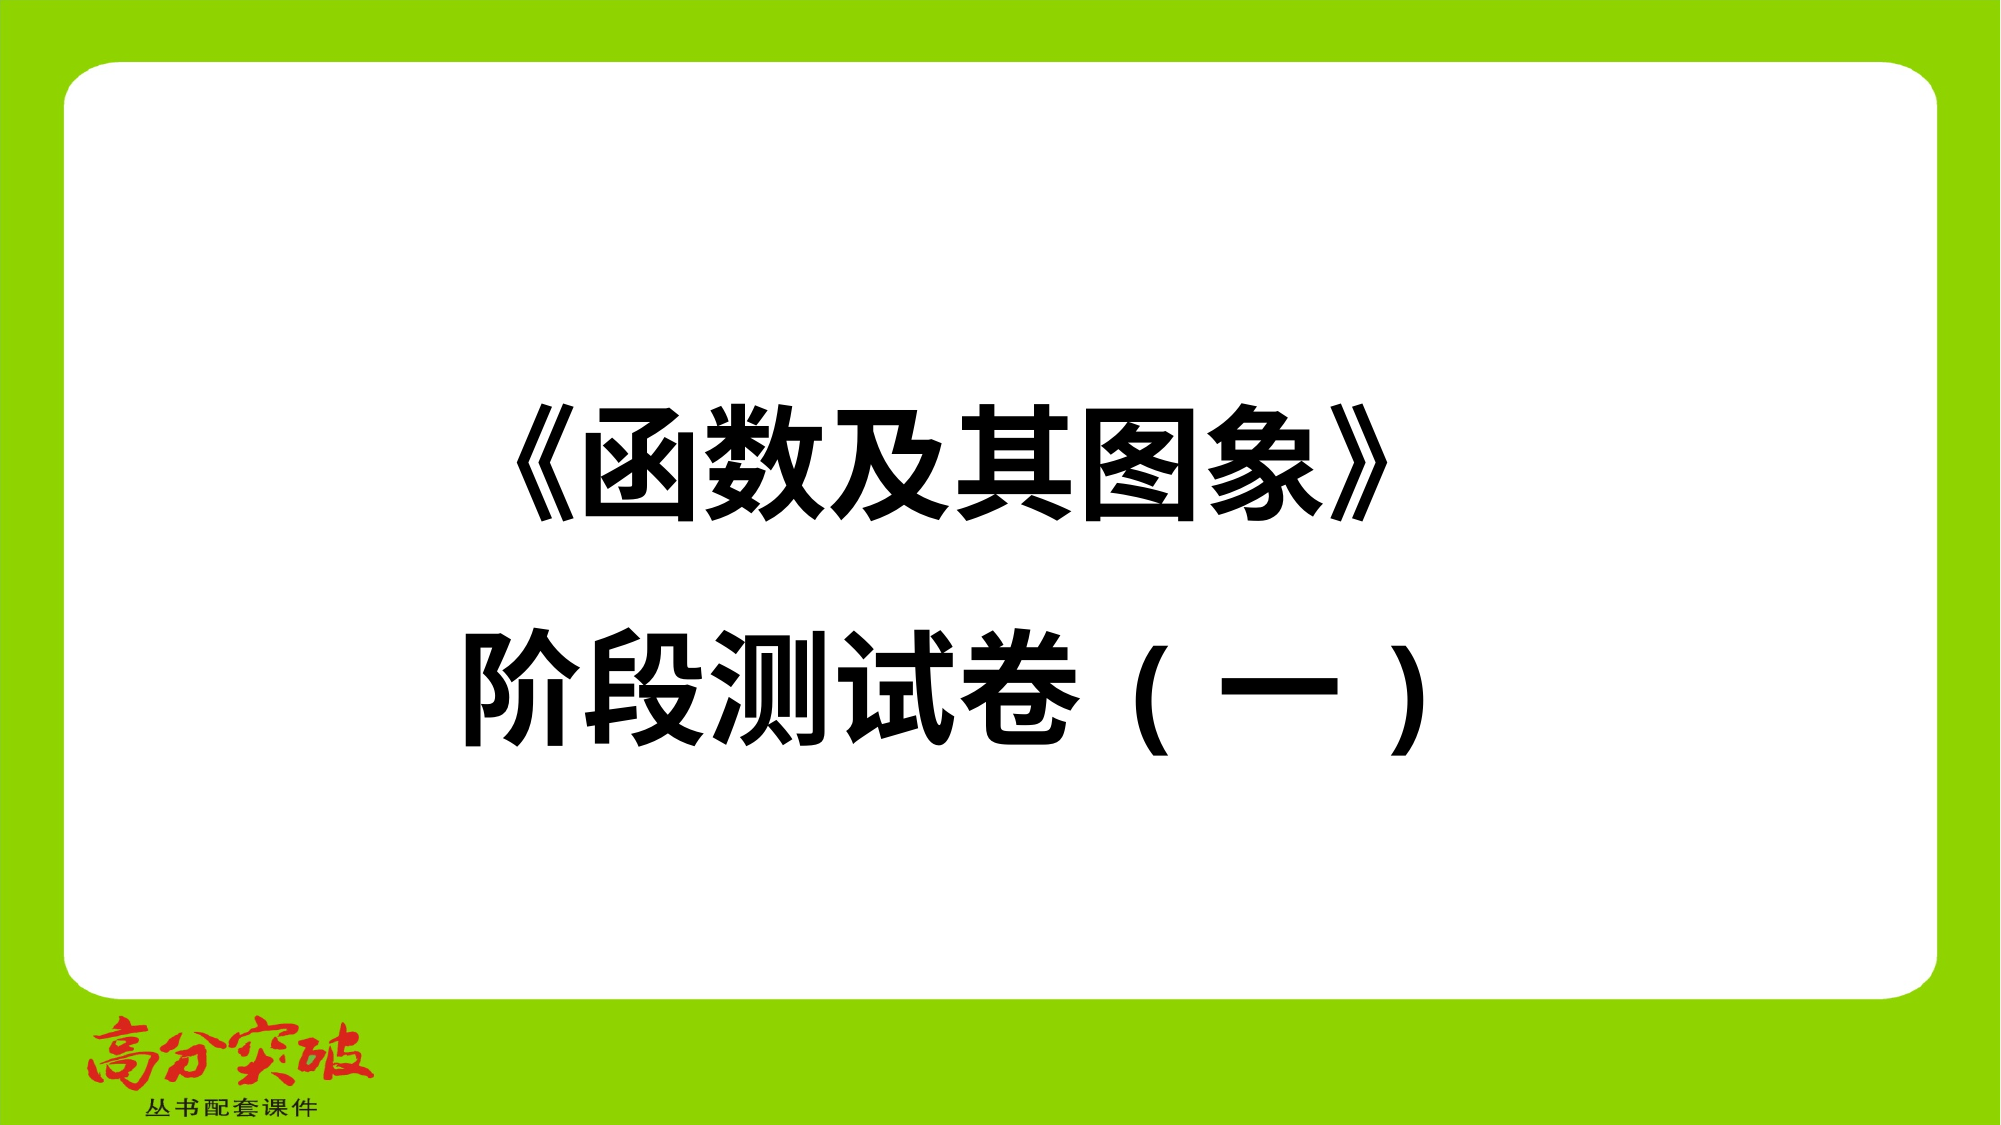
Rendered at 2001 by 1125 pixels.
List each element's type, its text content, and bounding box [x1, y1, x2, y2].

picture [0, 0, 2001, 1125]
text_box 《函数及其图象》 阶段测试卷(一) [326, 302, 1579, 768]
